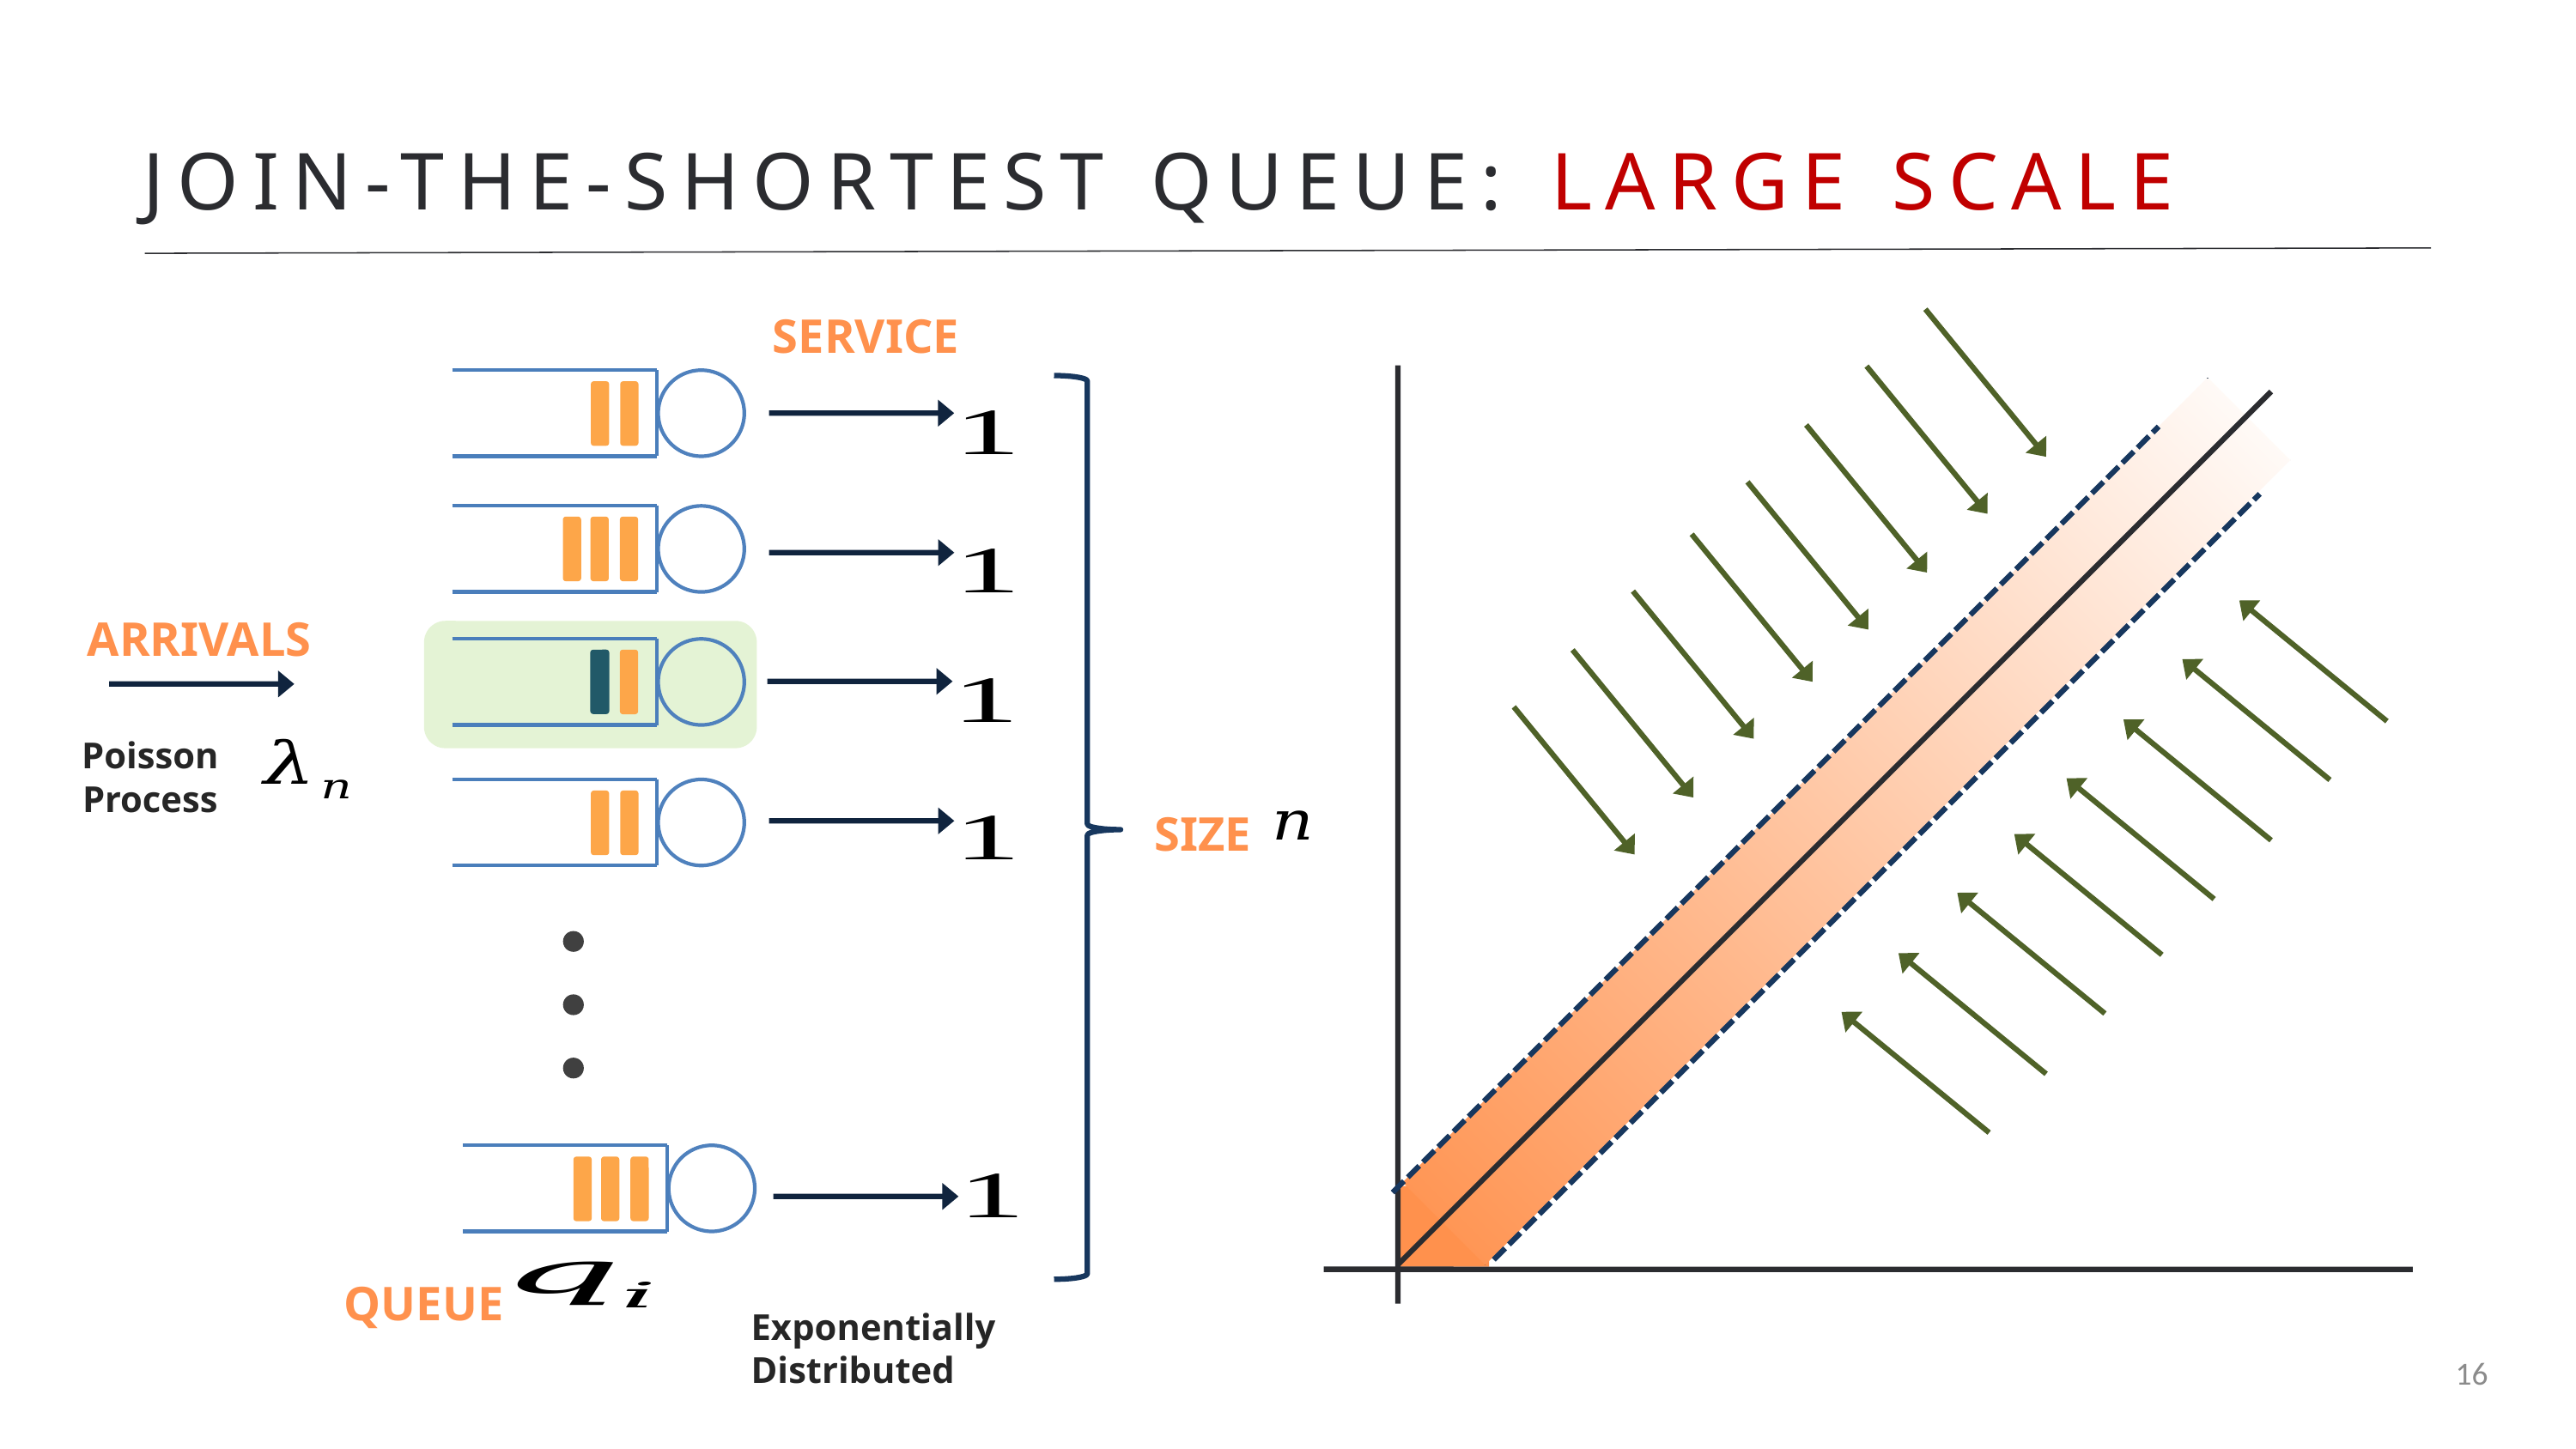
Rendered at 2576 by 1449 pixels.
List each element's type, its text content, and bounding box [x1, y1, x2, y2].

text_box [53, 291, 1349, 1398]
slide_number 16 [2200, 1346, 2501, 1398]
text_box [1277, 308, 2416, 1304]
text_box JOIN-THE-SHORTEST QUEUE: LARGE SCALE [143, 132, 2576, 226]
